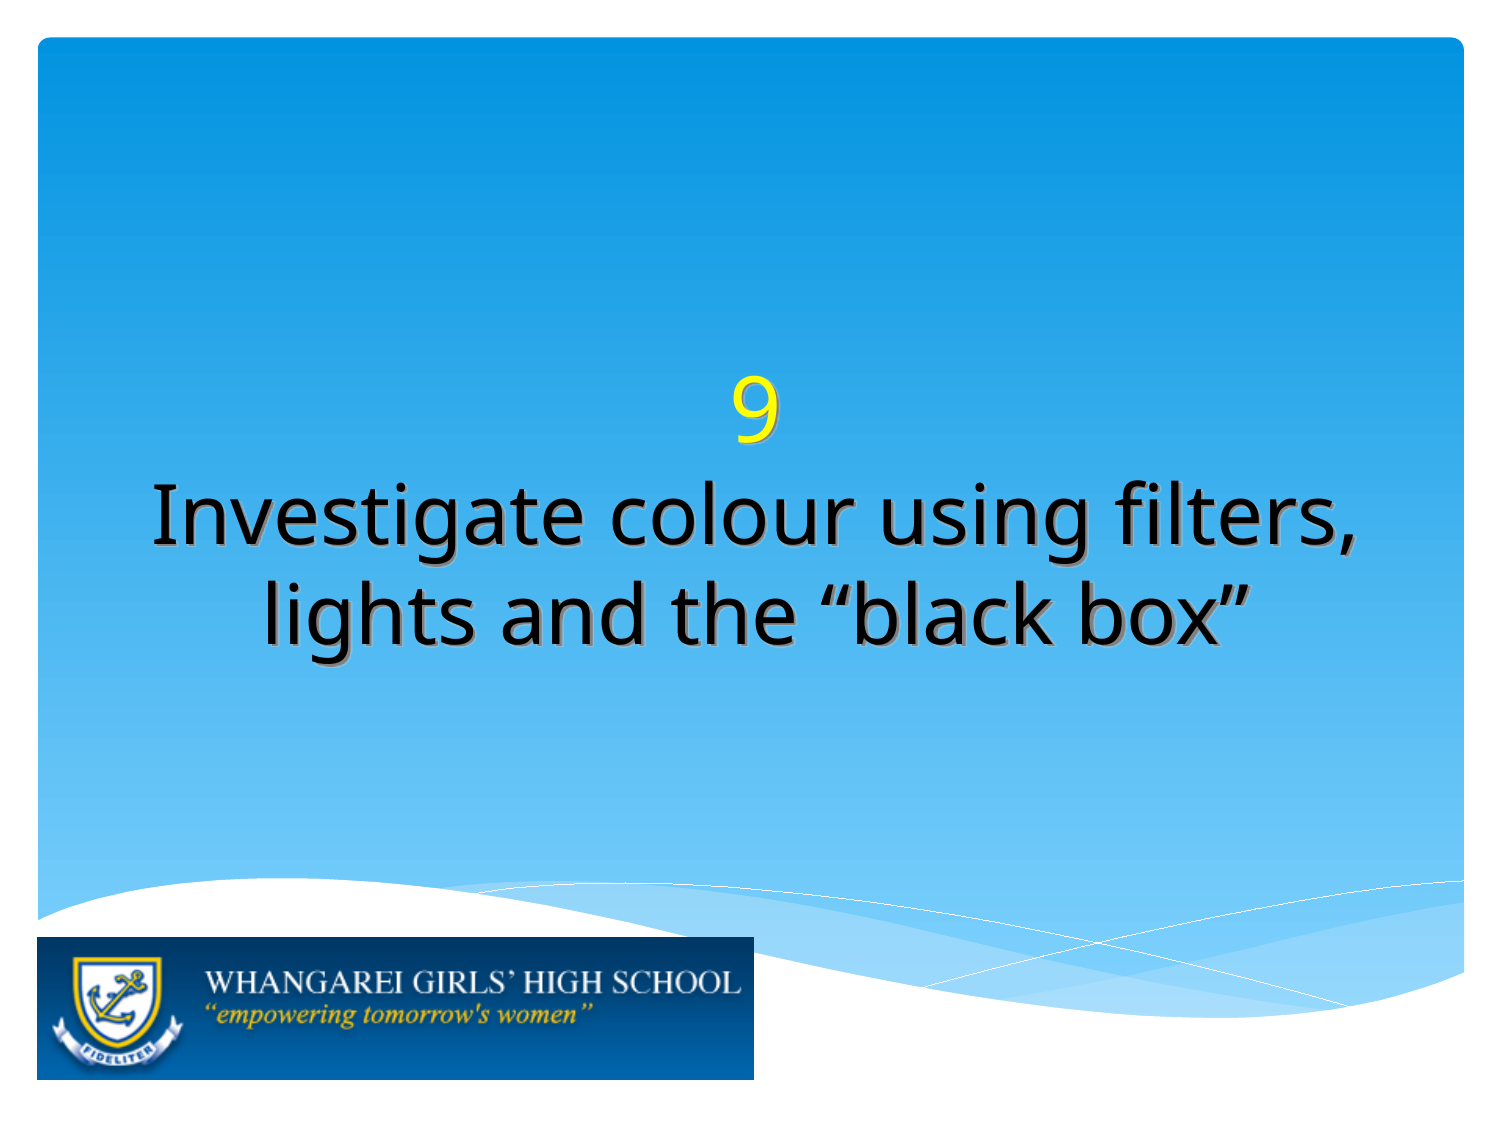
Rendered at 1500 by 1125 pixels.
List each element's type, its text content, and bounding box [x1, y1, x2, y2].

text_box 9 Investigate colour using filters, lights and the “black box” [74, 99, 1438, 913]
picture [37, 937, 754, 1080]
